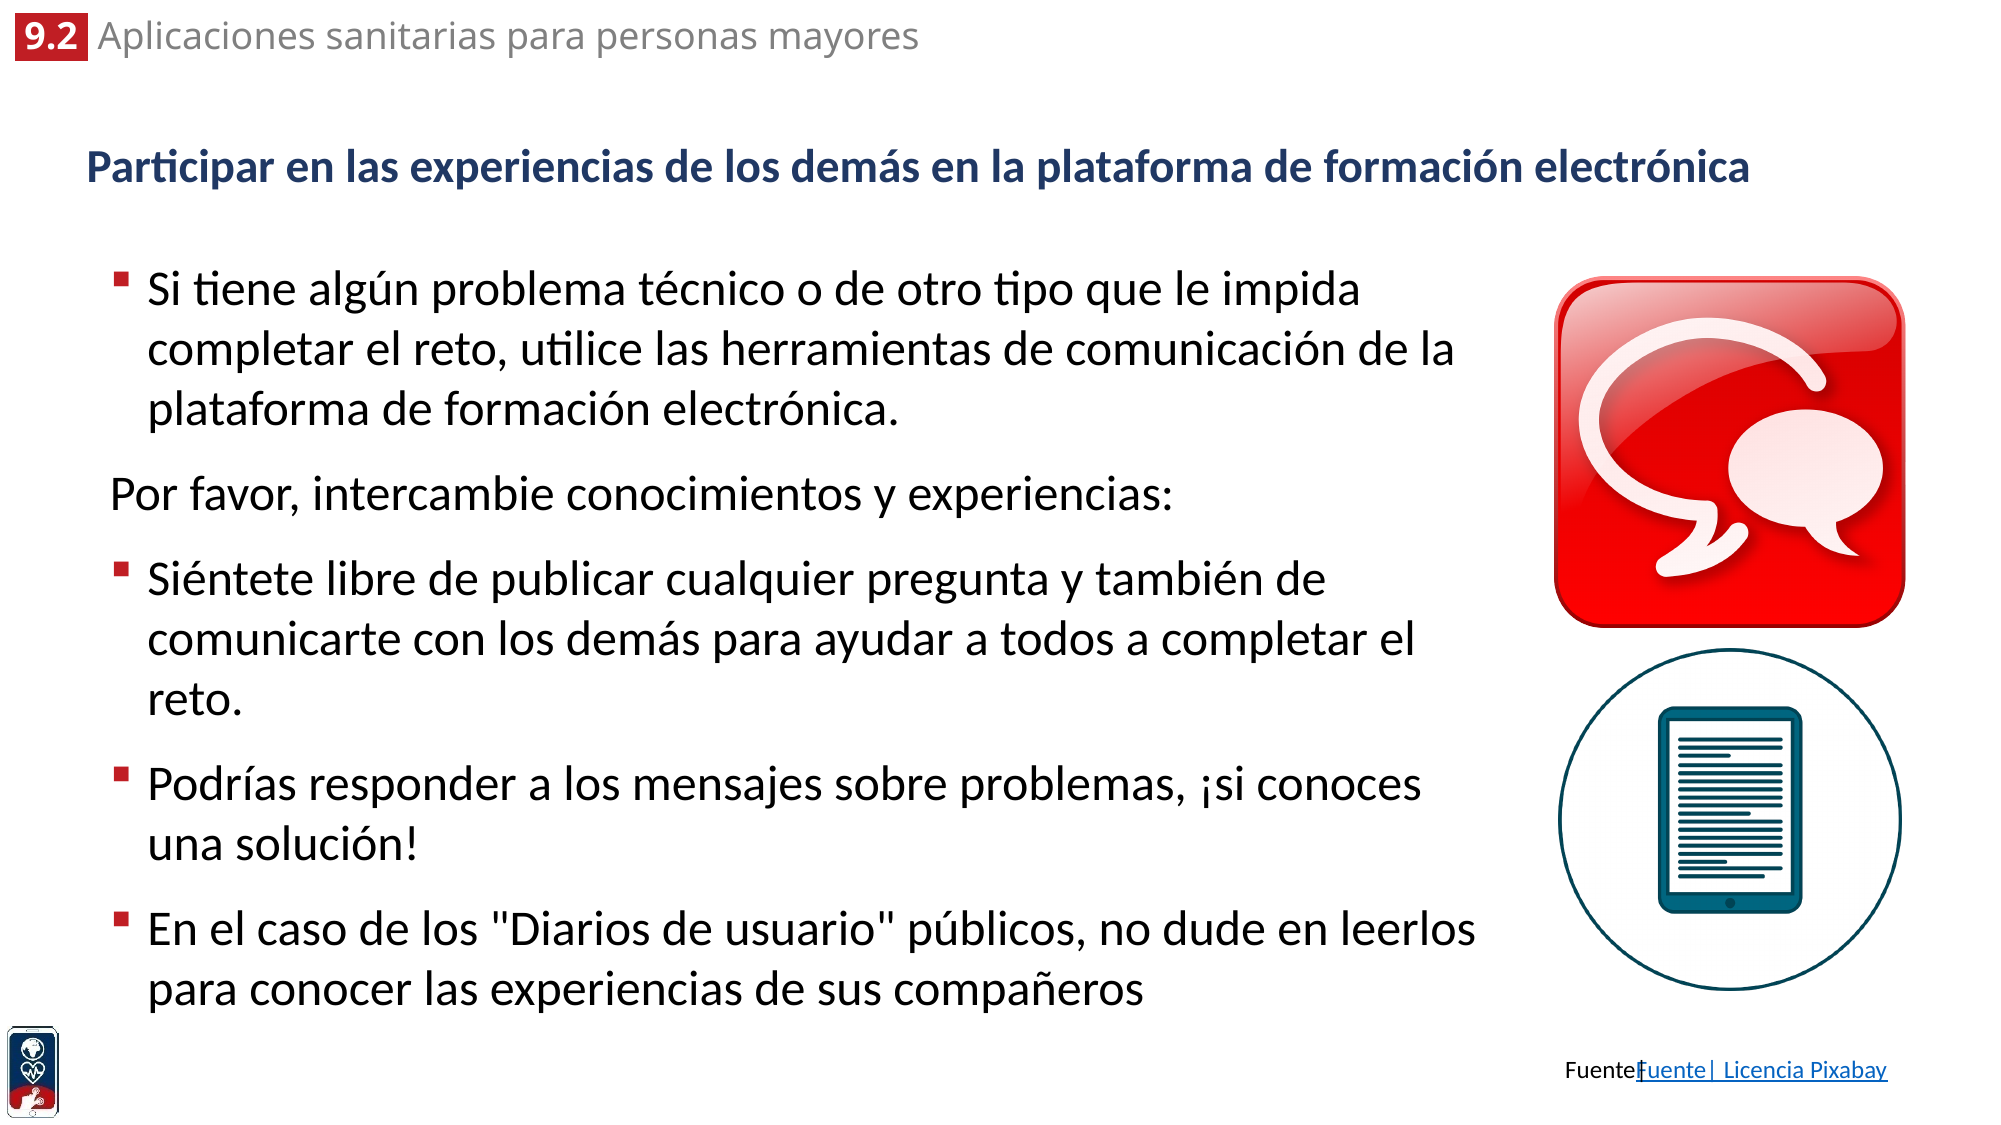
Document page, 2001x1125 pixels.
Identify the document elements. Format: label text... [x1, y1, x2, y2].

picture [1748, 648, 1902, 798]
picture [1553, 276, 1906, 628]
picture [7, 1026, 59, 1118]
title Participar en las experiencias de los demás en la plataforma de formación electrónica [71, 117, 1886, 217]
picture [1562, 652, 1898, 987]
picture [1558, 838, 1708, 991]
picture [1558, 648, 1712, 802]
text_box Fuente| Licencia Pixabay [1663, 1046, 1903, 1091]
list Si tiene algún problema técnico o de otro tipo que le impida completar el reto, utilice las herramientas de comunicación de la plataforma de formación electrónica. Por favor, intercambie conocimientos y experiencias: Siéntete libre de publicar cualquier pregunta y también de comunicarte con los demás para ayudar a todos a completar el reto. Podrías responder a los mensajes sobre problemas, ¡si conoces una solución! En el caso de los "Diarios de usuario" públicos, no dude en leerlos para conocer las experiencias de sus compañeros [94, 248, 1507, 1047]
picture [1753, 842, 1902, 991]
text_box Fuente| [1266, 1046, 1663, 1091]
